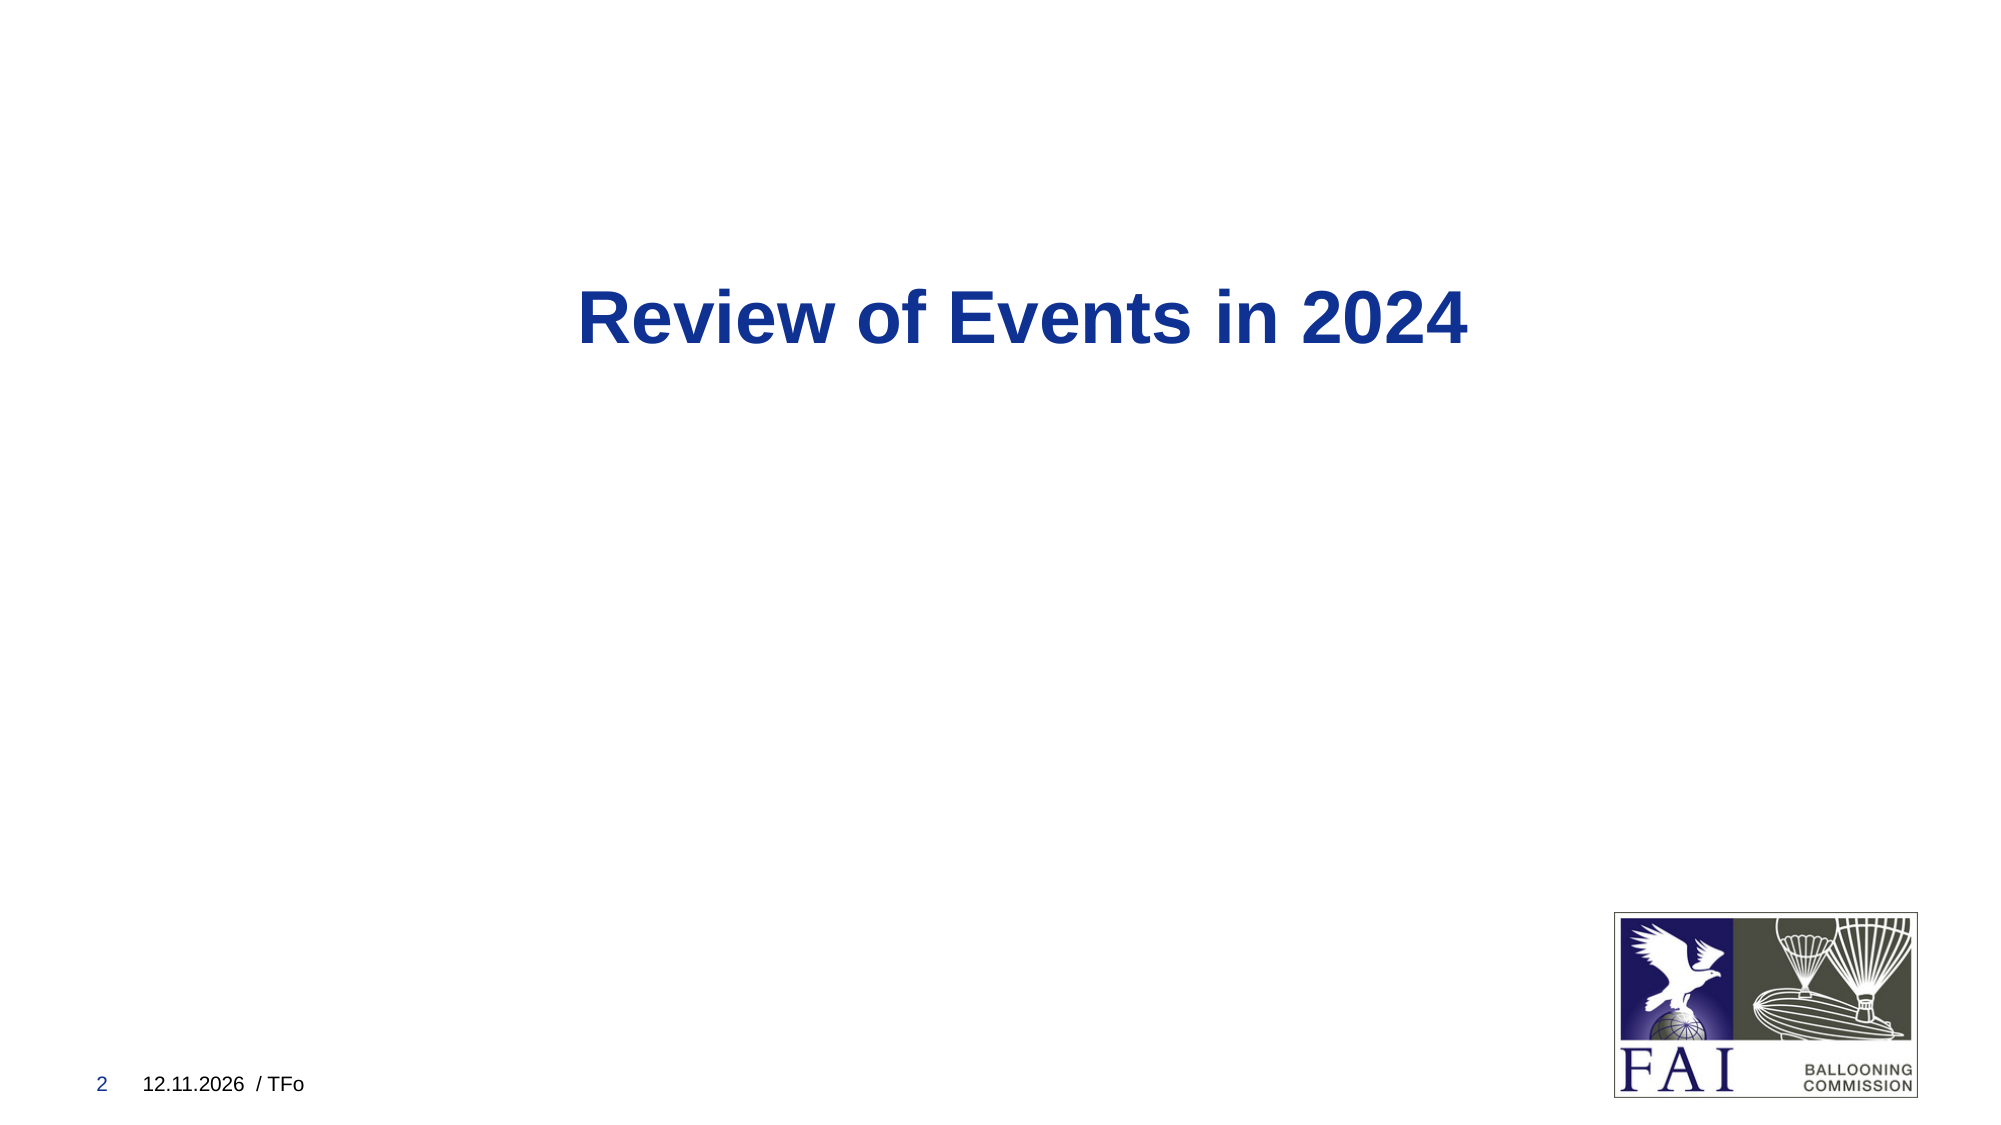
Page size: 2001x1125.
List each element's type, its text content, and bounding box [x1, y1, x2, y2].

slide_number 2 [96, 1070, 143, 1125]
title Review of Events in 2024 [119, 273, 1927, 360]
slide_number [143, 1070, 256, 1125]
picture [1614, 912, 1918, 1098]
footer / TFo [256, 1070, 407, 1125]
